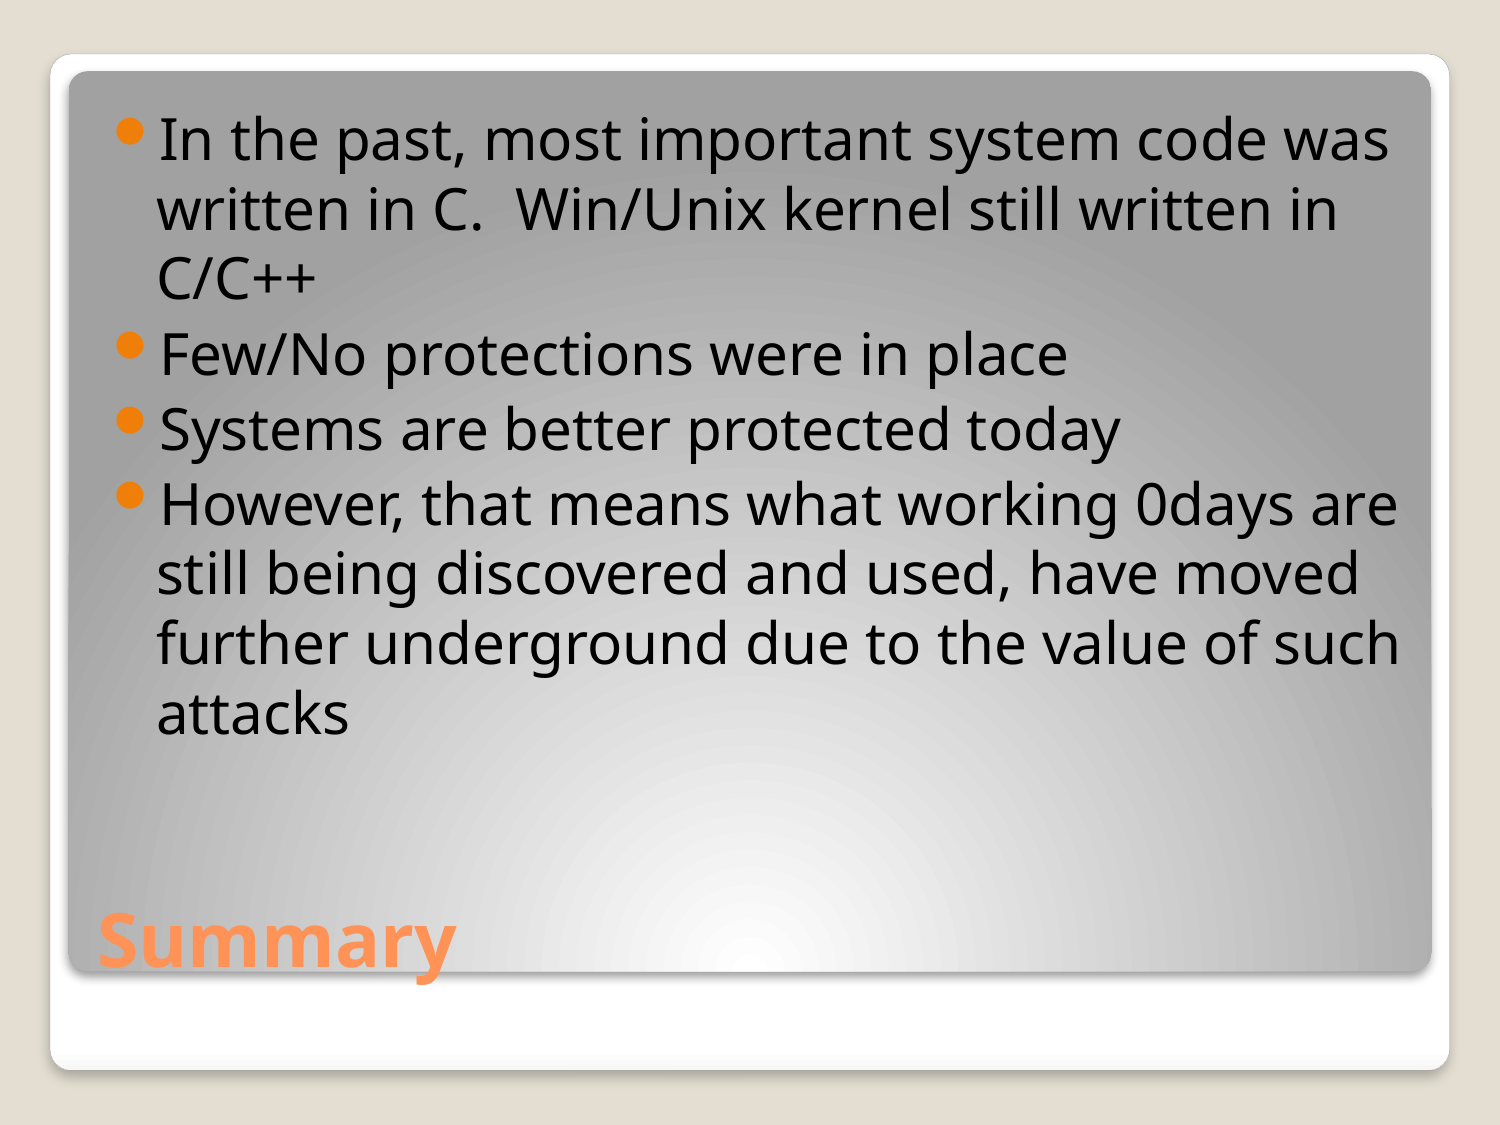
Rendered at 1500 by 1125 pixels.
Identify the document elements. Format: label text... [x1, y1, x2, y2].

title Summary [82, 875, 1425, 990]
list In the past, most important system code was written in C. Win/Unix kernel still written in C/C++ Few/No protections were in place Systems are better protected today However, that means what working 0days are still being discovered and used, have moved further underground due to the value of such attacks [82, 86, 1425, 875]
